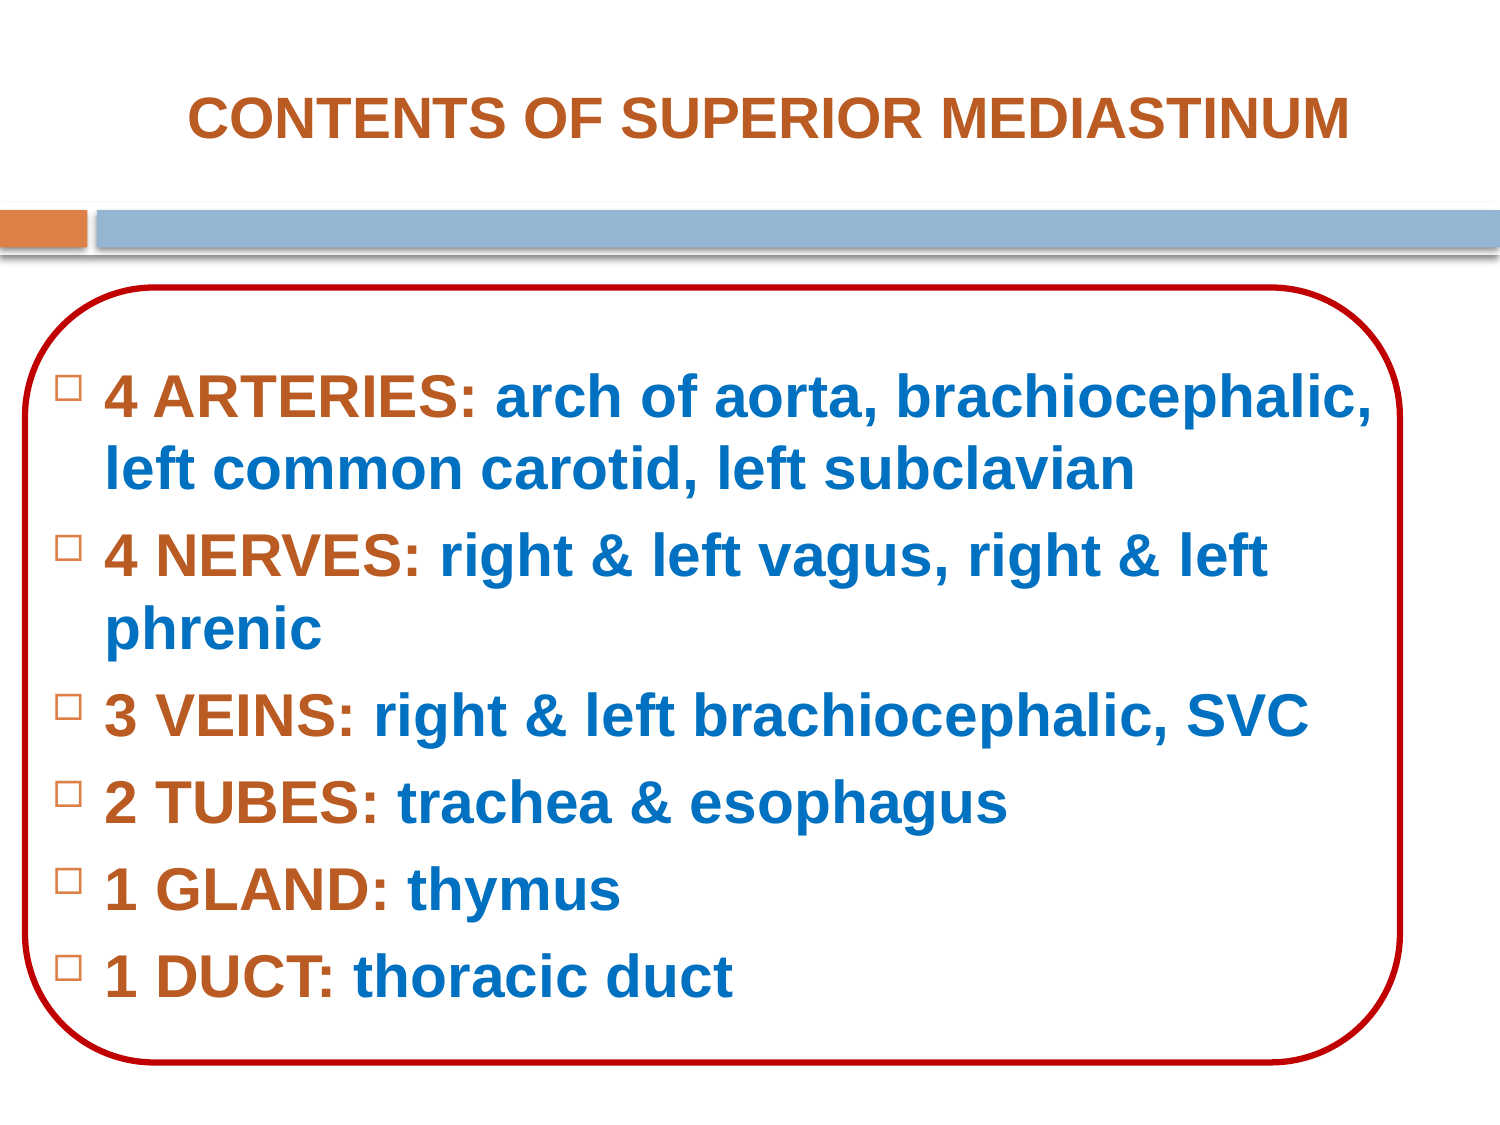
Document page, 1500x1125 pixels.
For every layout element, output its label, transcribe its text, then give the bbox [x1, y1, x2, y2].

text_box [23, 285, 1402, 1065]
title CONTENTS OF SUPERIOR MEDIASTINUM [100, 37, 1438, 200]
list 4 ARTERIES: arch of aorta, brachiocephalic, left common carotid, left subclavian 4 NERVES: right & left vagus, right & left phrenic 3 VEINS: right & left brachiocephalic, SVC 2 TUBES: trachea & esophagus 1 GLAND: thymus 1 DUCT: thoracic duct [37, 262, 1438, 1063]
